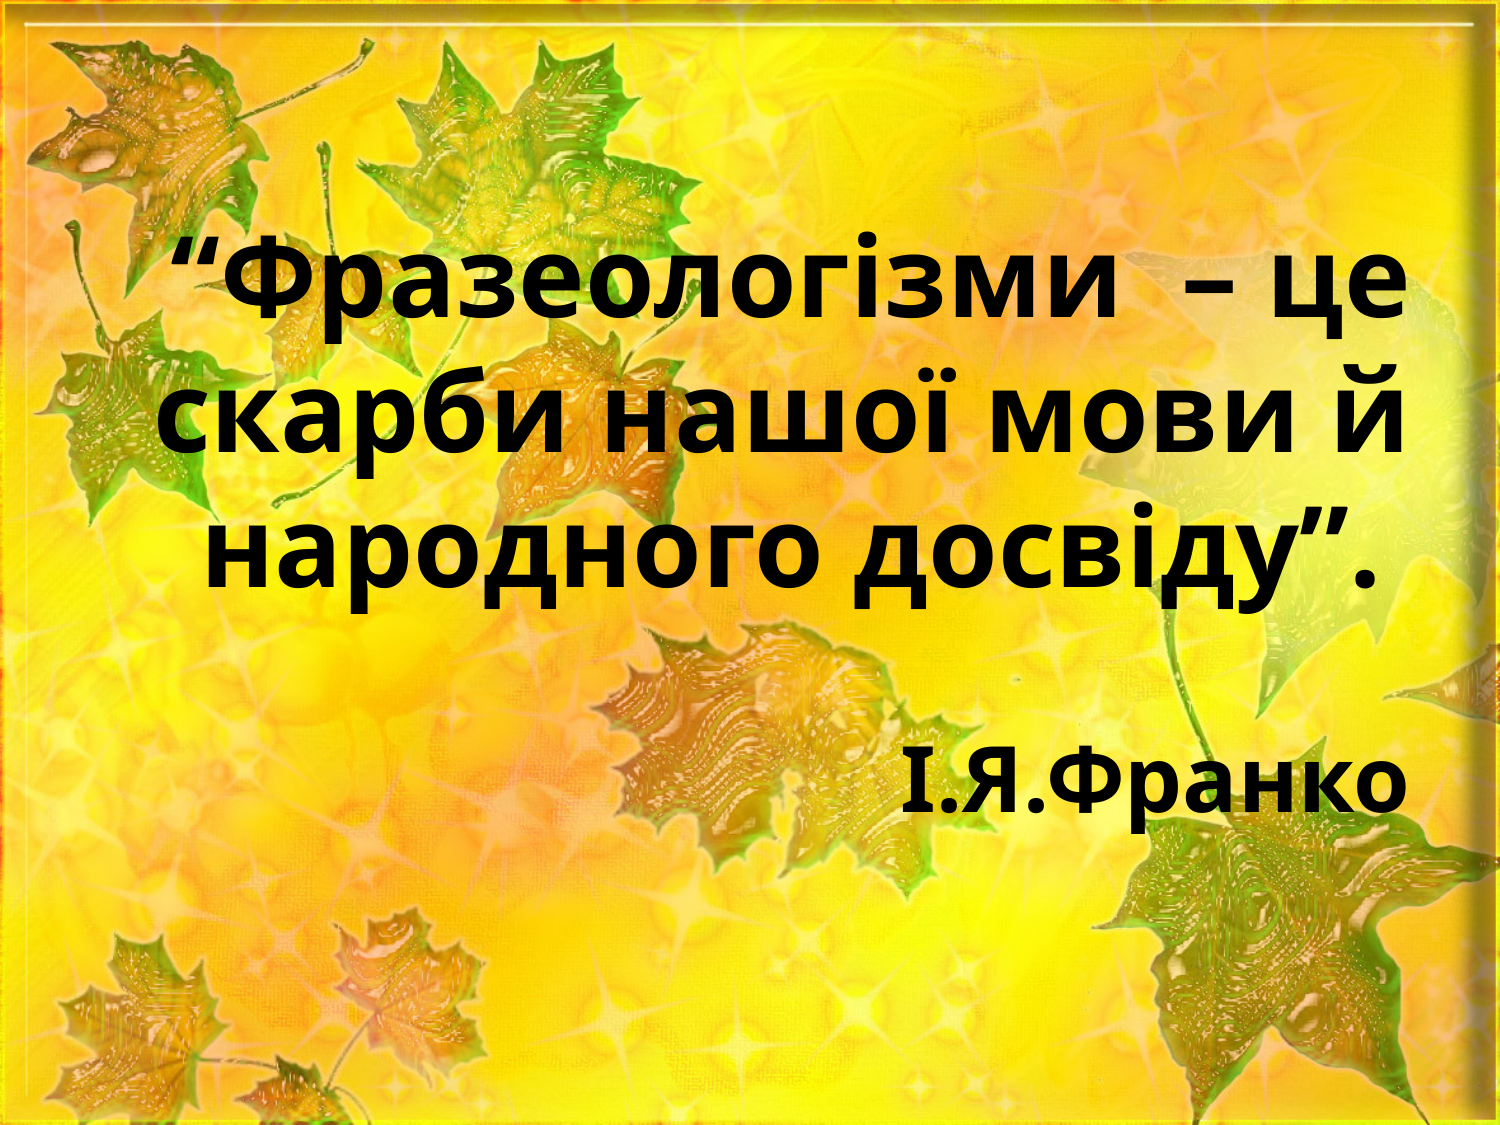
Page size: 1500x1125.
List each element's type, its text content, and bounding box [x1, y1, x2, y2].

picture [0, 0, 1500, 1125]
title “Фразеологізми – це скарби нашої мови й народного досвіду”. І.Я.Франко [0, 491, 1427, 680]
